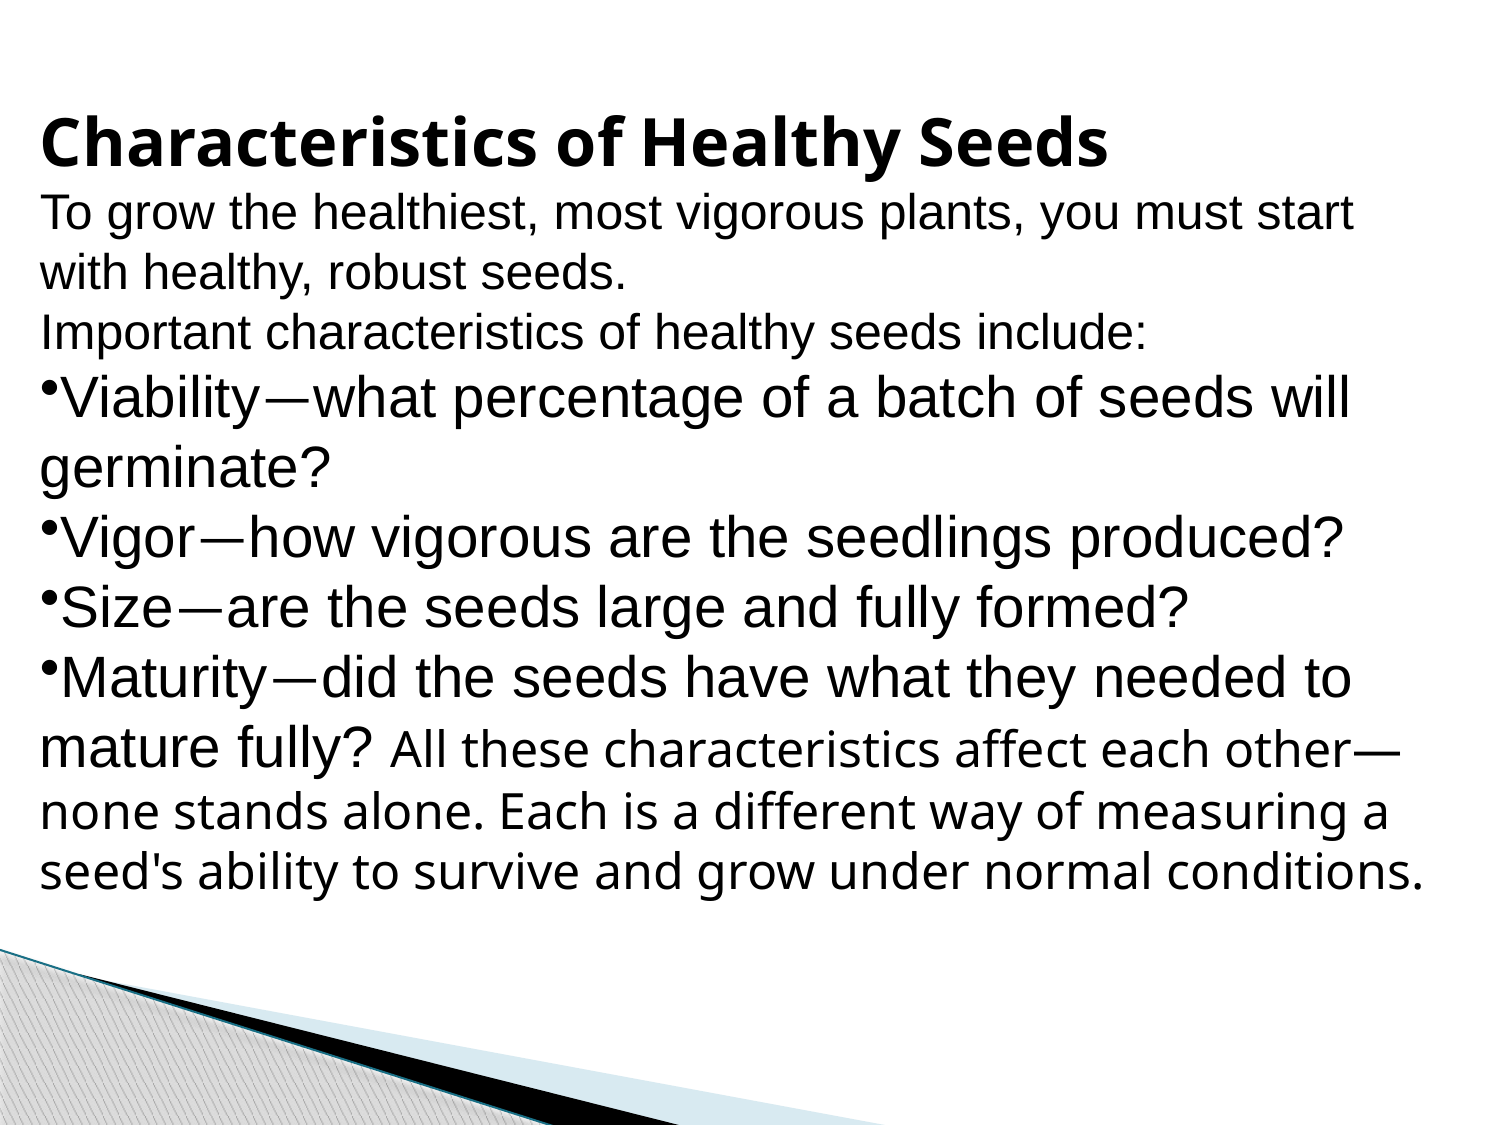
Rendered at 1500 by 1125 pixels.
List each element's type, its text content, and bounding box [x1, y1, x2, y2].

text_box Characteristics of Healthy Seeds To grow the healthiest, most vigorous plants, you must start with healthy, robust seeds. Important characteristics of healthy seeds include: Viability—what percentage of a batch of seeds will germinate? Vigor—how vigorous are the seedlings produced? Size—are the seeds large and fully formed? Maturity—did the seeds have what they needed to mature fully? All these characteristics affect each other—none stands alone. Each is a different way of measuring a seed's ability to survive and grow under normal conditions. [24, 92, 1450, 1007]
